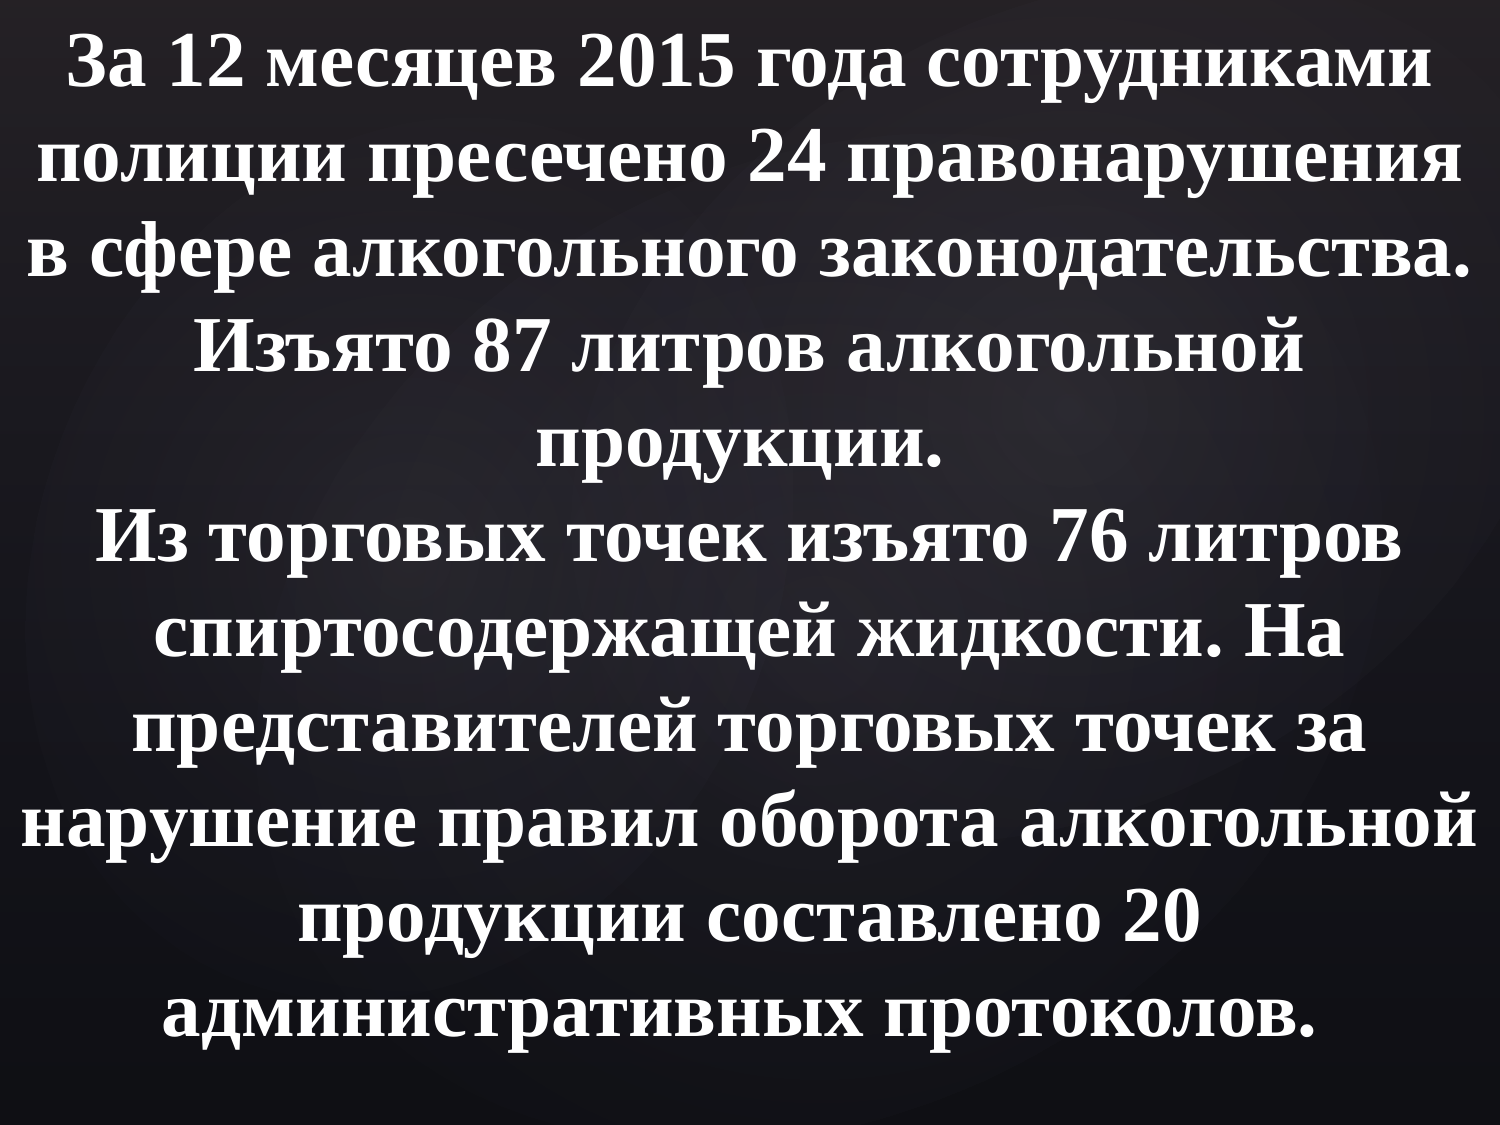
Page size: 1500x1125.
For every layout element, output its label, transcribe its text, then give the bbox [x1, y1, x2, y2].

text_box За 12 месяцев 2015 года сотрудниками полиции пресечено 24 правонарушения в сфере алкогольного законодательства. Изъято 87 литров алкогольной продукции. Из торговых точек изъято 76 литров спиртосодержащей жидкости. На представителей торговых точек за нарушение правил оборота алкогольной продукции составлено 20 административных протоколов. [0, 0, 1500, 1125]
